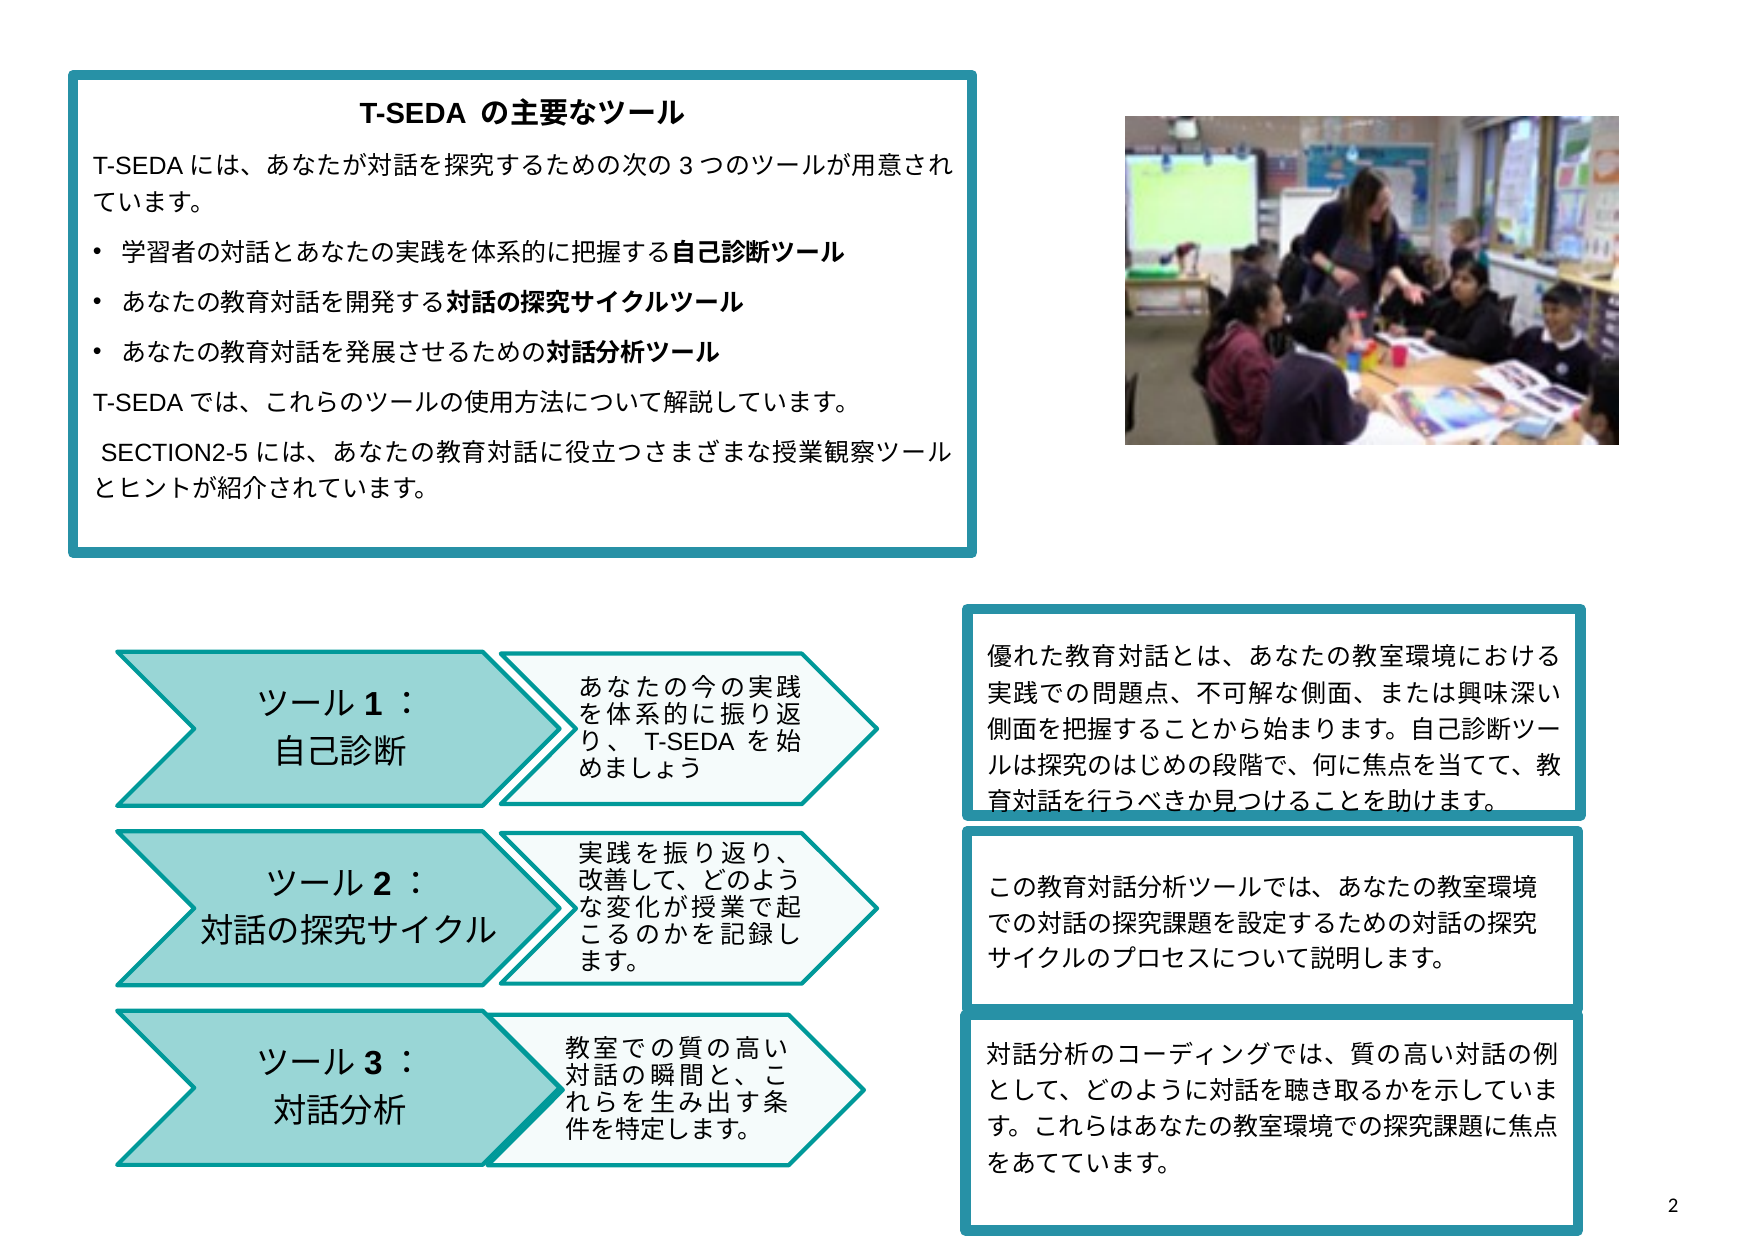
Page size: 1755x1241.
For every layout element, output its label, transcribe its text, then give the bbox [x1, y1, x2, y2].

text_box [116, 651, 878, 1166]
text_box 優れた教育対話とは、あなたの教室環境における実践での問題点、不可解な側面、または興味深い側面を把握することから始まります。自己診断ツールは探究のはじめの段階で、何に焦点を当てて、教育対話を行うべきか見つけることを助けます。 [967, 608, 1581, 816]
text_box 対話分析のコーディングでは、質の高い対話の例として、どのように対話を聴き取るかを示しています。これらはあなたの教室環境での探究課題に焦点をあてています。 [965, 1014, 1578, 1231]
text_box T-SEDA の主要なツール T-SEDAには、あなたが対話を探究するための次の3つのツールが用意されています。 学習者の対話とあなたの実践を体系的に把握する自己診断ツール あなたの教育対話を開発する対話の探究サイクルツール あなたの教育対話を発展させるための対話分析ツール T-SEDAでは、これらのツールの使用方法について解説しています。 SECTION2-5には、あなたの教育対話に役立つさまざまな授業観察ツールとヒントが紹介されています。 [72, 75, 973, 553]
slide_number 2 [1661, 1189, 1698, 1241]
text_box この教育対話分析ツールでは、あなたの教室環境での対話の探究課題を設定するための対話の探究サイクルのプロセスについて説明します。 [967, 831, 1578, 1009]
picture [1124, 116, 1619, 445]
